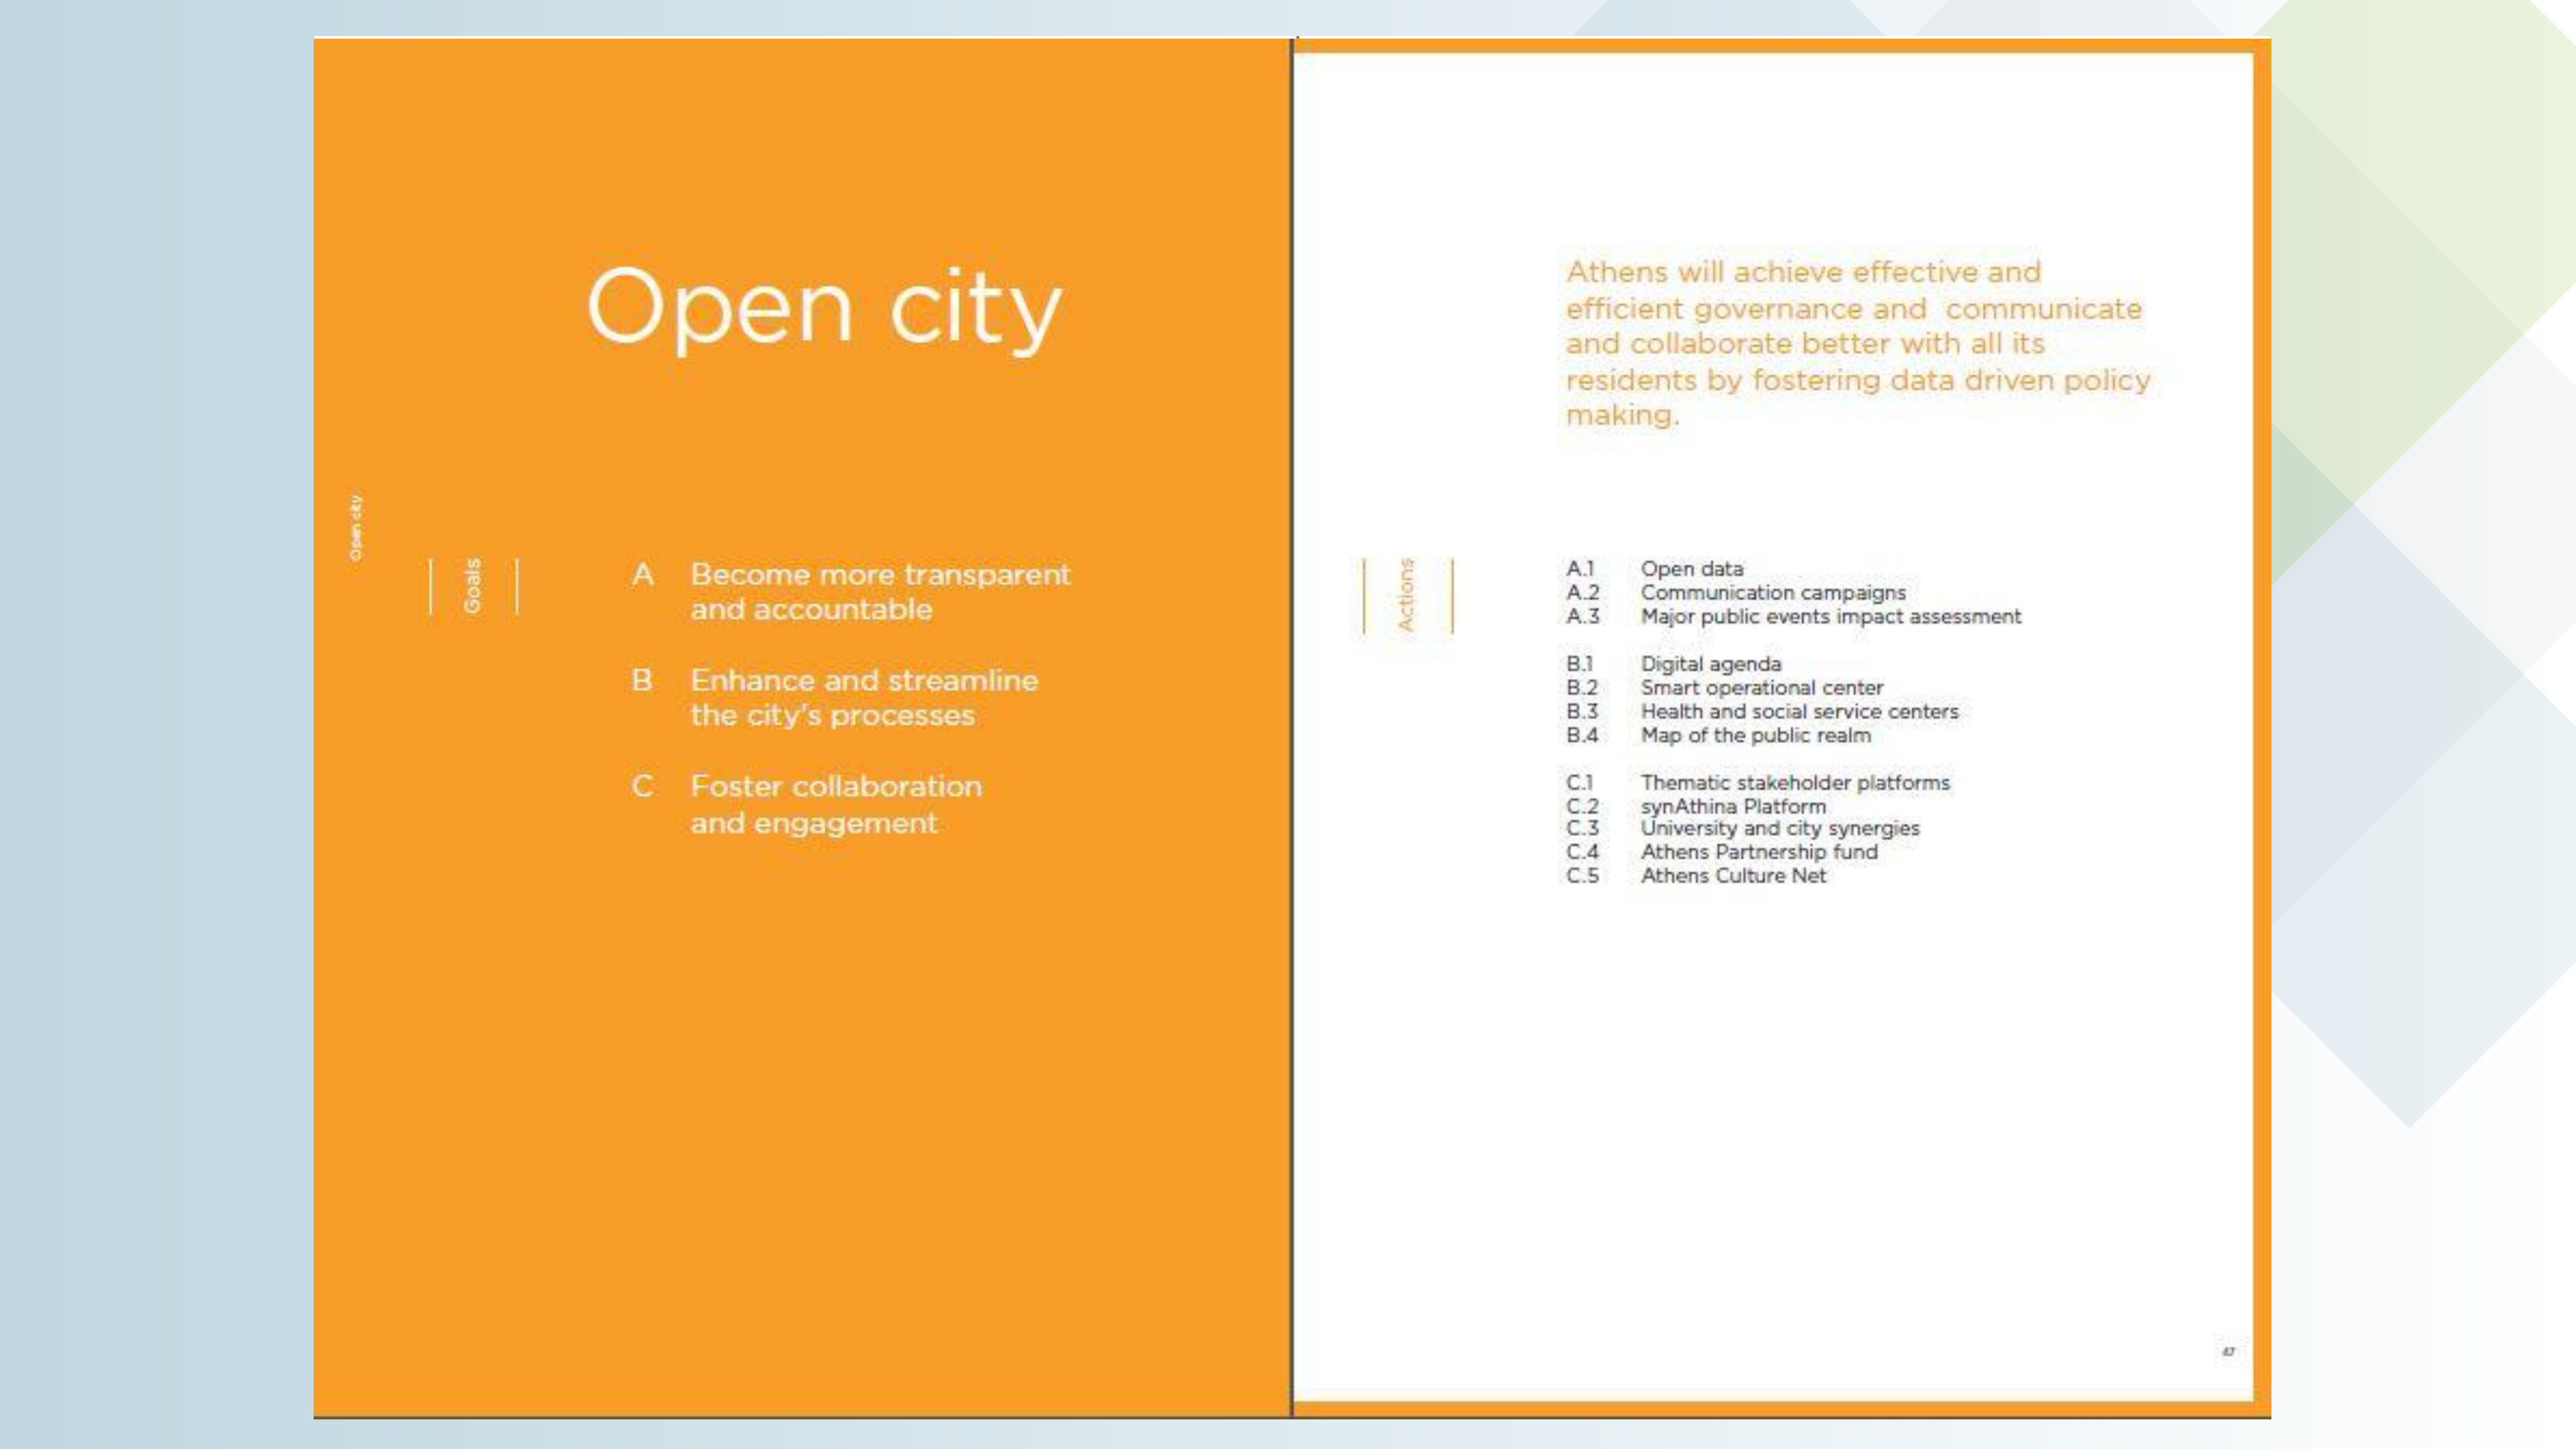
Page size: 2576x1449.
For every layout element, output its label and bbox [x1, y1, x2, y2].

picture [314, 36, 2271, 1419]
